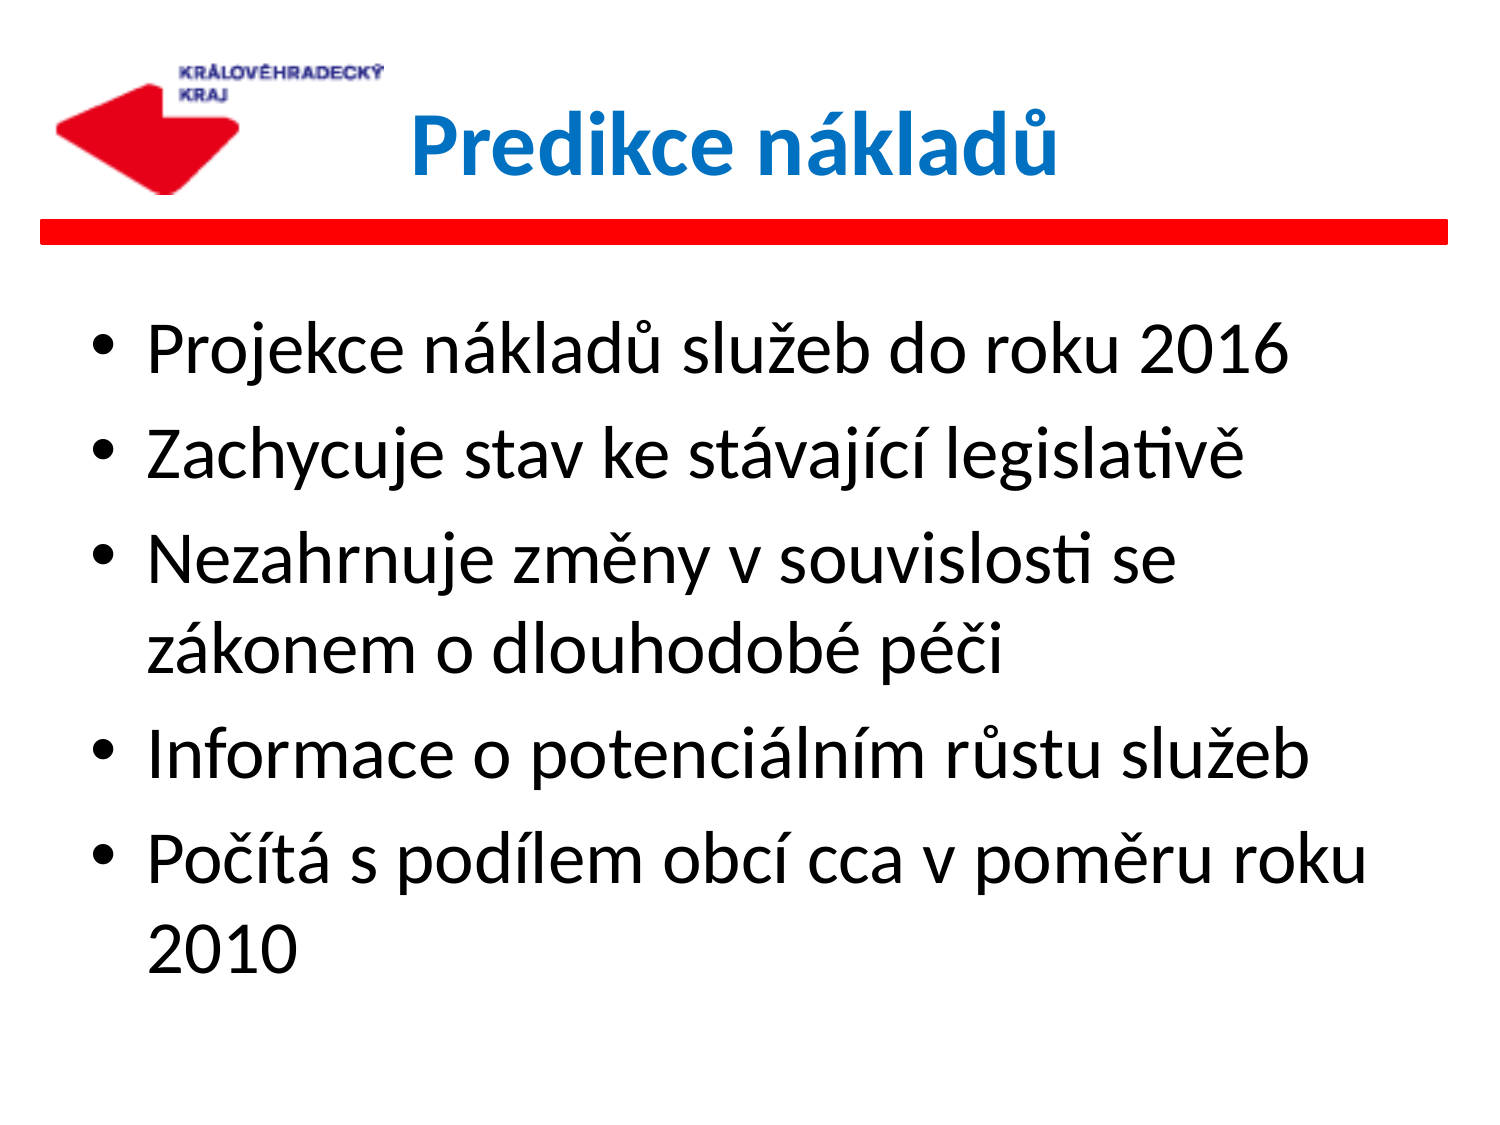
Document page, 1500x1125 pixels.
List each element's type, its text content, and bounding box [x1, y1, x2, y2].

title Predikce nákladů [395, 45, 1447, 218]
picture [29, 30, 385, 195]
text_box [39, 218, 1449, 245]
list Projekce nákladů služeb do roku 2016 Zachycuje stav ke stávající legislativě Nezahrnuje změny v souvislosti se zákonem o dlouhodobé péči Informace o potenciálním růstu služeb Počítá s podílem obcí cca v poměru roku 2010 [75, 290, 1425, 1047]
